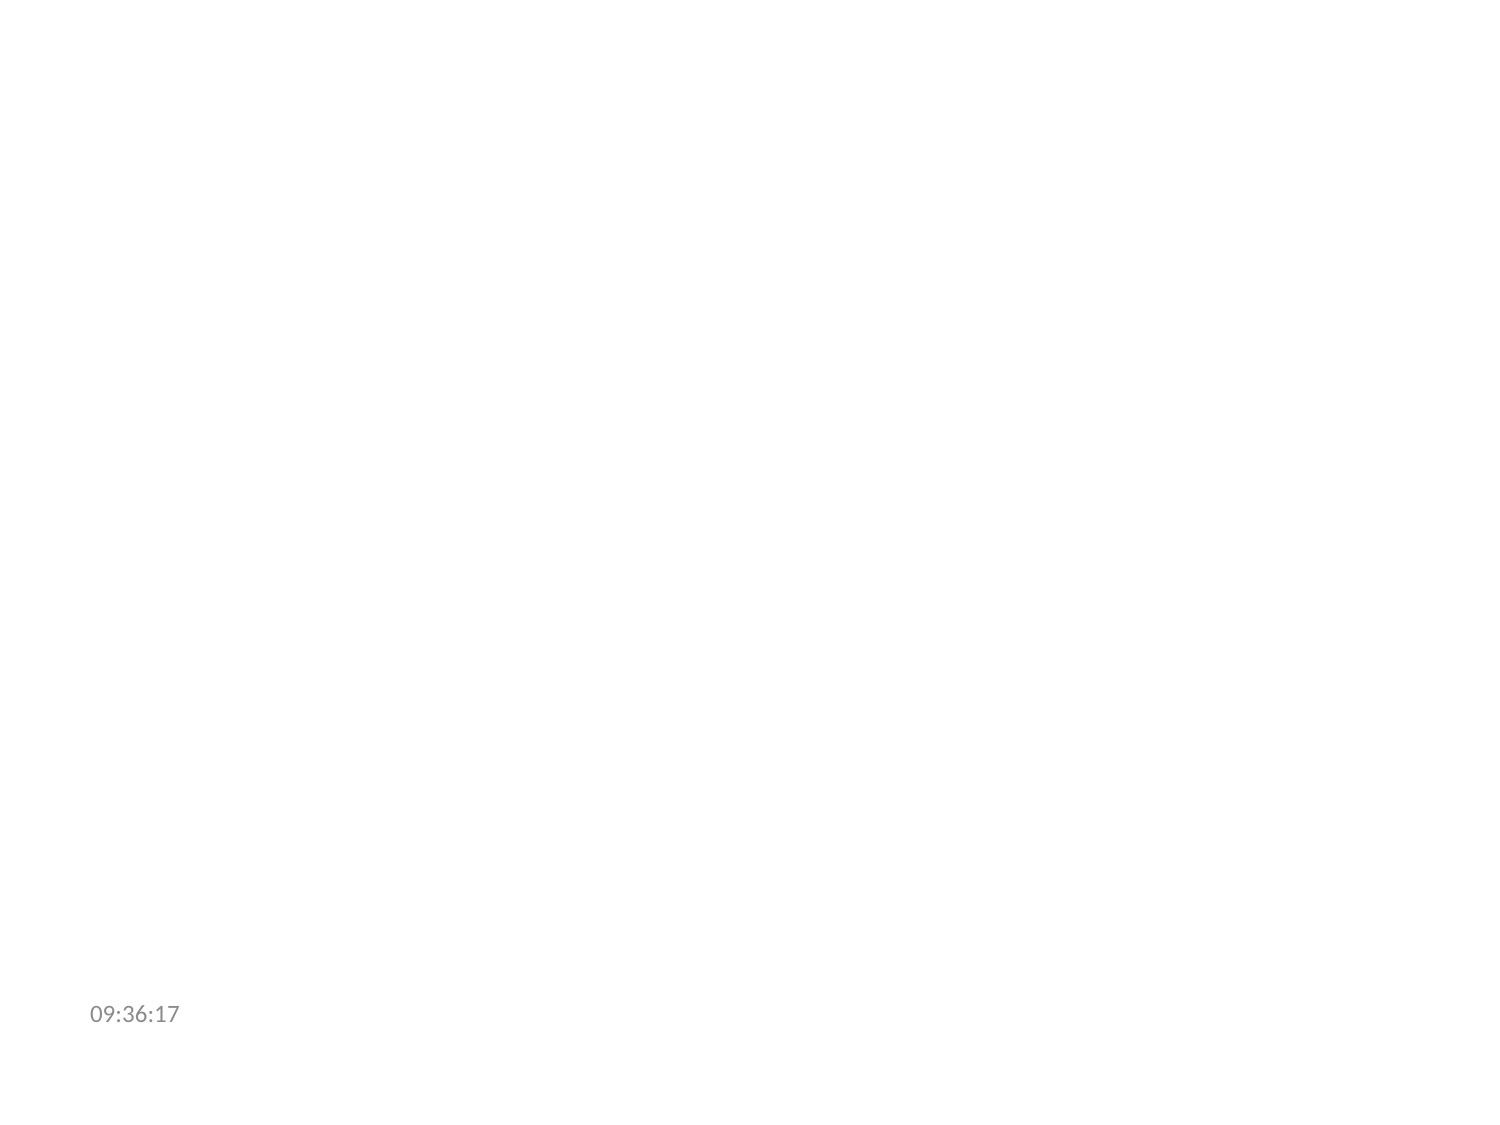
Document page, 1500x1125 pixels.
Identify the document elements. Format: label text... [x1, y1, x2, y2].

text_box 15:35:09 [75, 982, 425, 1043]
